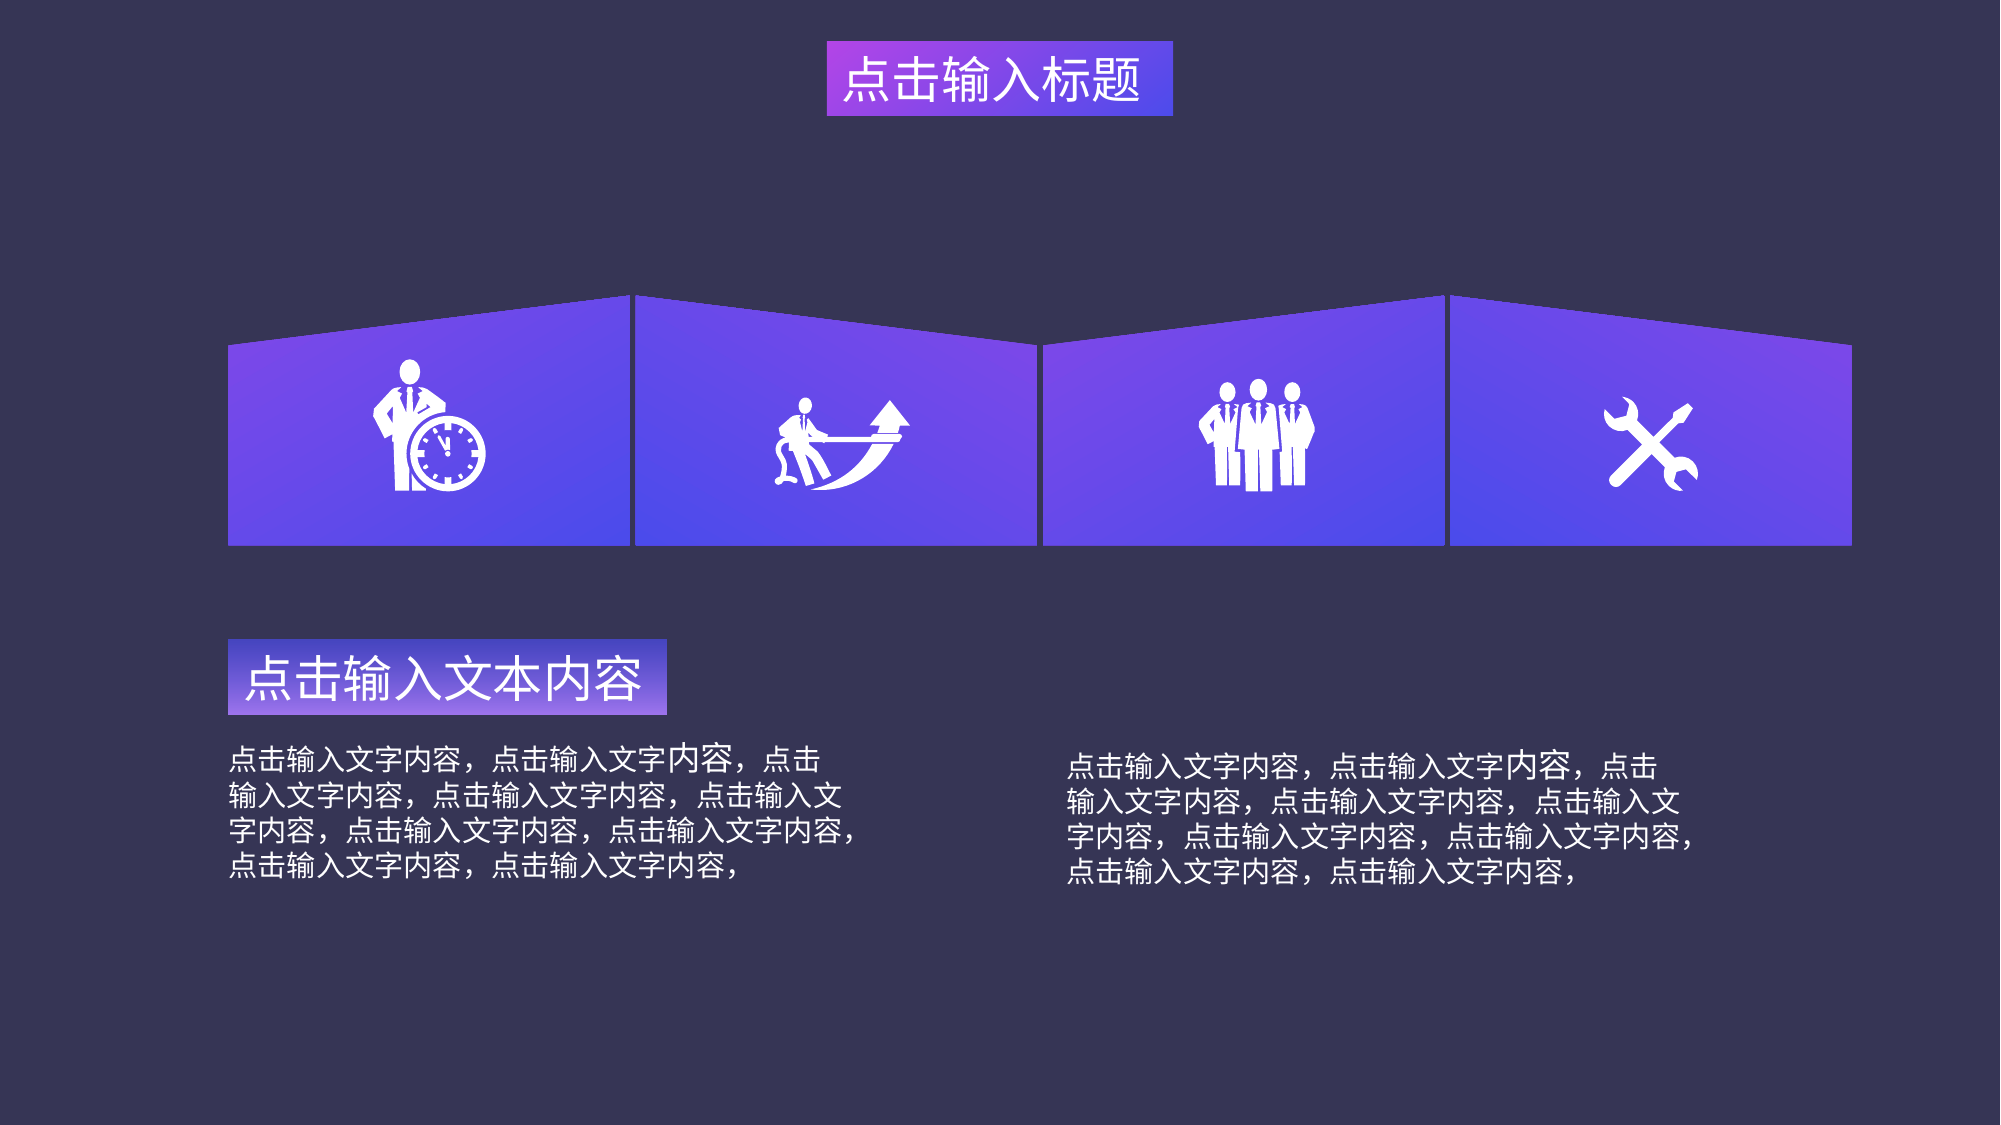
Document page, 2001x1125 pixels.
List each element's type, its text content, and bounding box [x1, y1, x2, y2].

text_box 点击输入文字内容，点击输入文字内容，点击输入文字内容，点击输入文字内容，点击输入文字内容，点击输入文字内容，点击输入文字内容，点击输入文字内容，点击输入文字内容， [213, 729, 864, 890]
text_box 点击输入标题 [826, 41, 1174, 116]
text_box 点击输入文本内容 [228, 640, 667, 715]
text_box 点击输入文字内容，点击输入文字内容，点击输入文字内容，点击输入文字内容，点击输入文字内容，点击输入文字内容，点击输入文字内容，点击输入文字内容，点击输入文字内容， [1051, 736, 1700, 896]
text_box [228, 295, 1852, 545]
